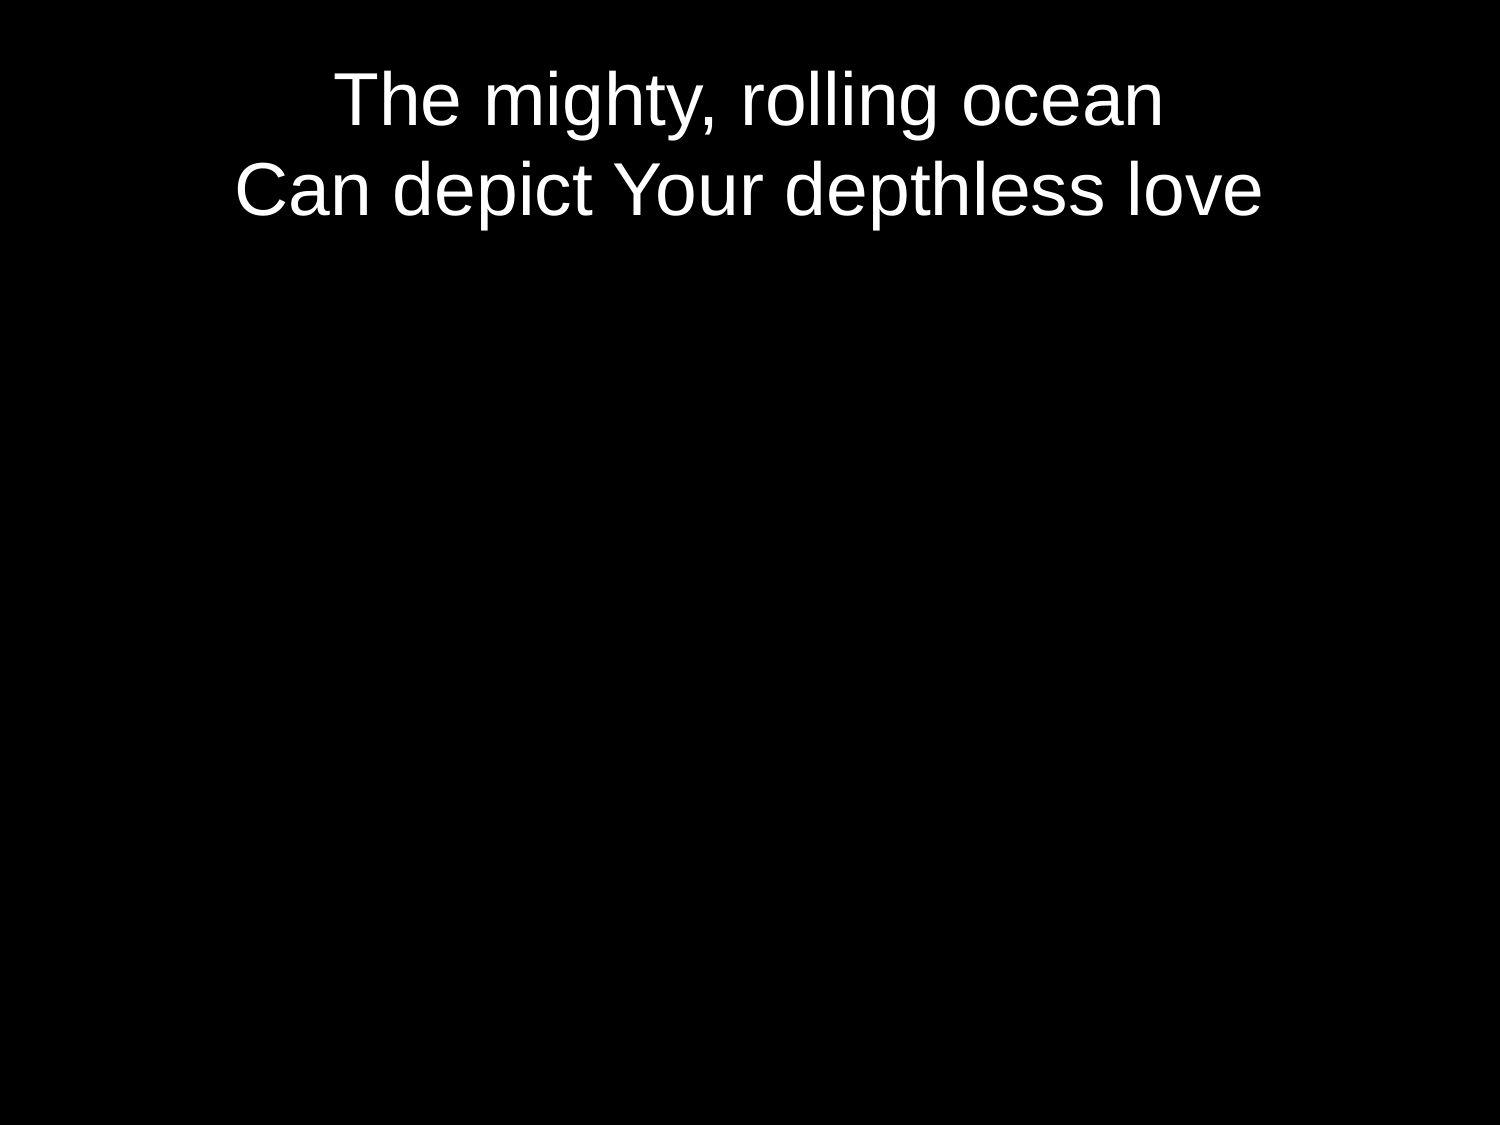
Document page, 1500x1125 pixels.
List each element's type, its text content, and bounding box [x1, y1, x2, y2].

text_box The mighty, rolling ocean Can depict Your depthless love [0, 42, 1500, 329]
